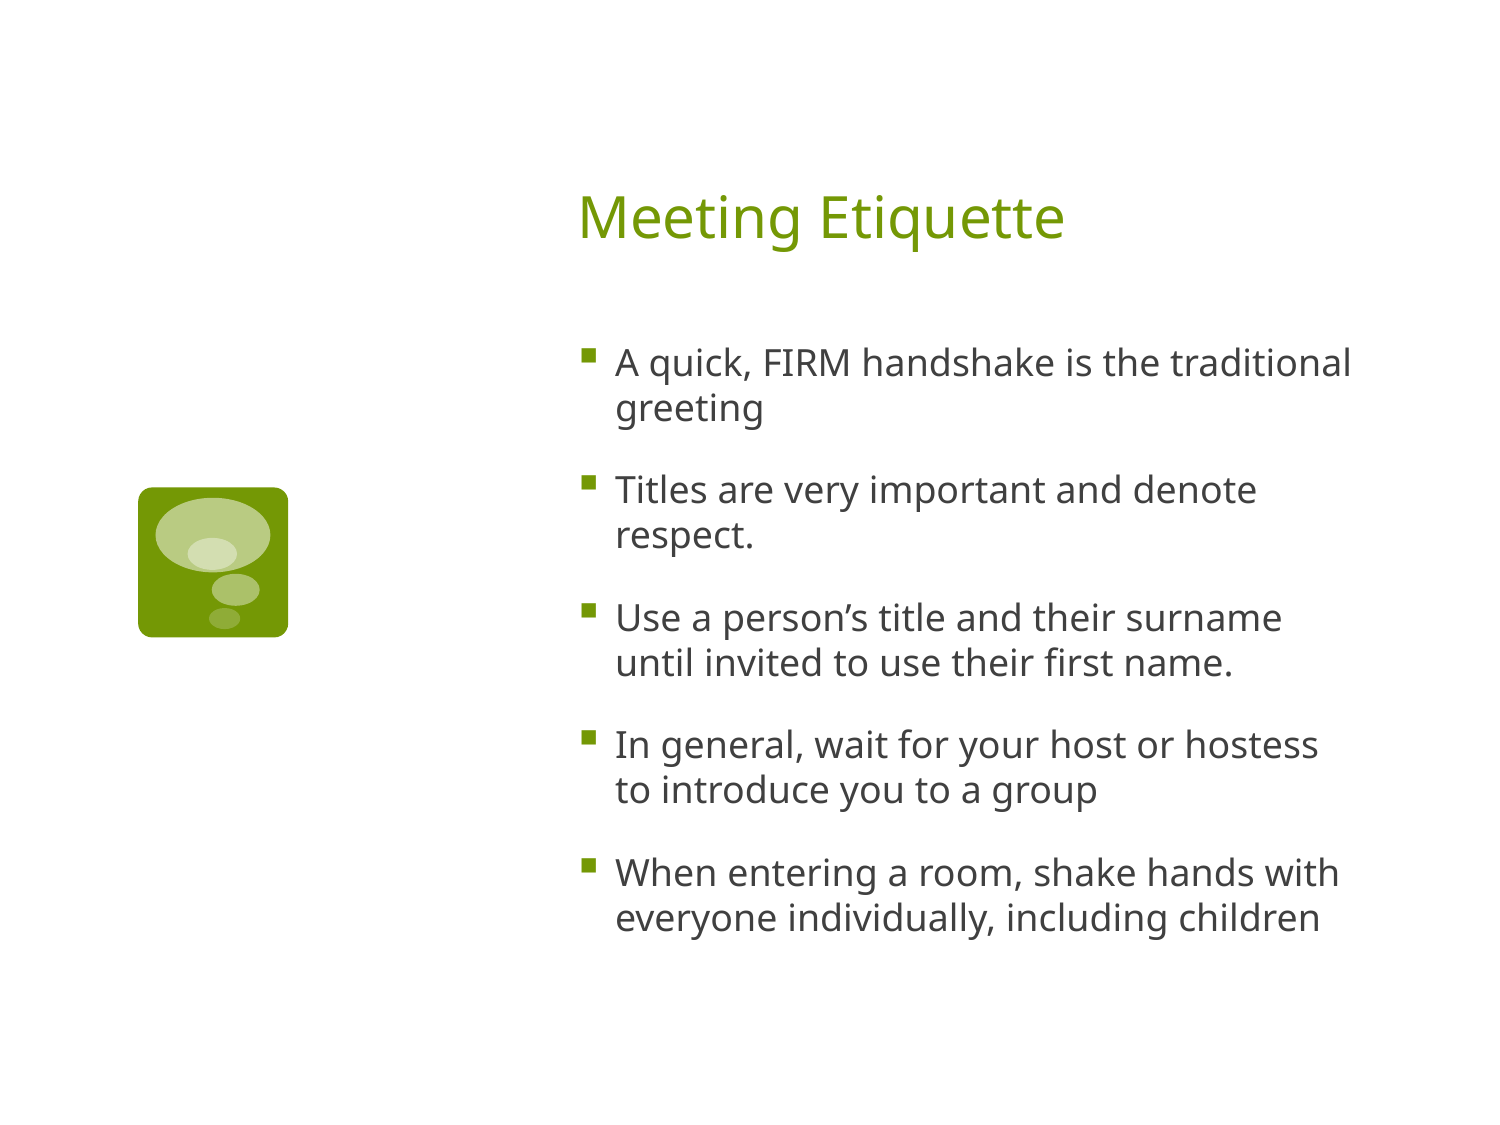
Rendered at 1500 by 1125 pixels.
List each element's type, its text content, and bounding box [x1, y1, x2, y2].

list A quick, FIRM handshake is the traditional greeting Titles are very important and denote respect. Use a person’s title and their surname until invited to use their first name. In general, wait for your host or hostess to introduce you to a group When entering a room, shake hands with everyone individually, including children [562, 331, 1374, 1005]
title Meeting Etiquette [562, 112, 1375, 258]
